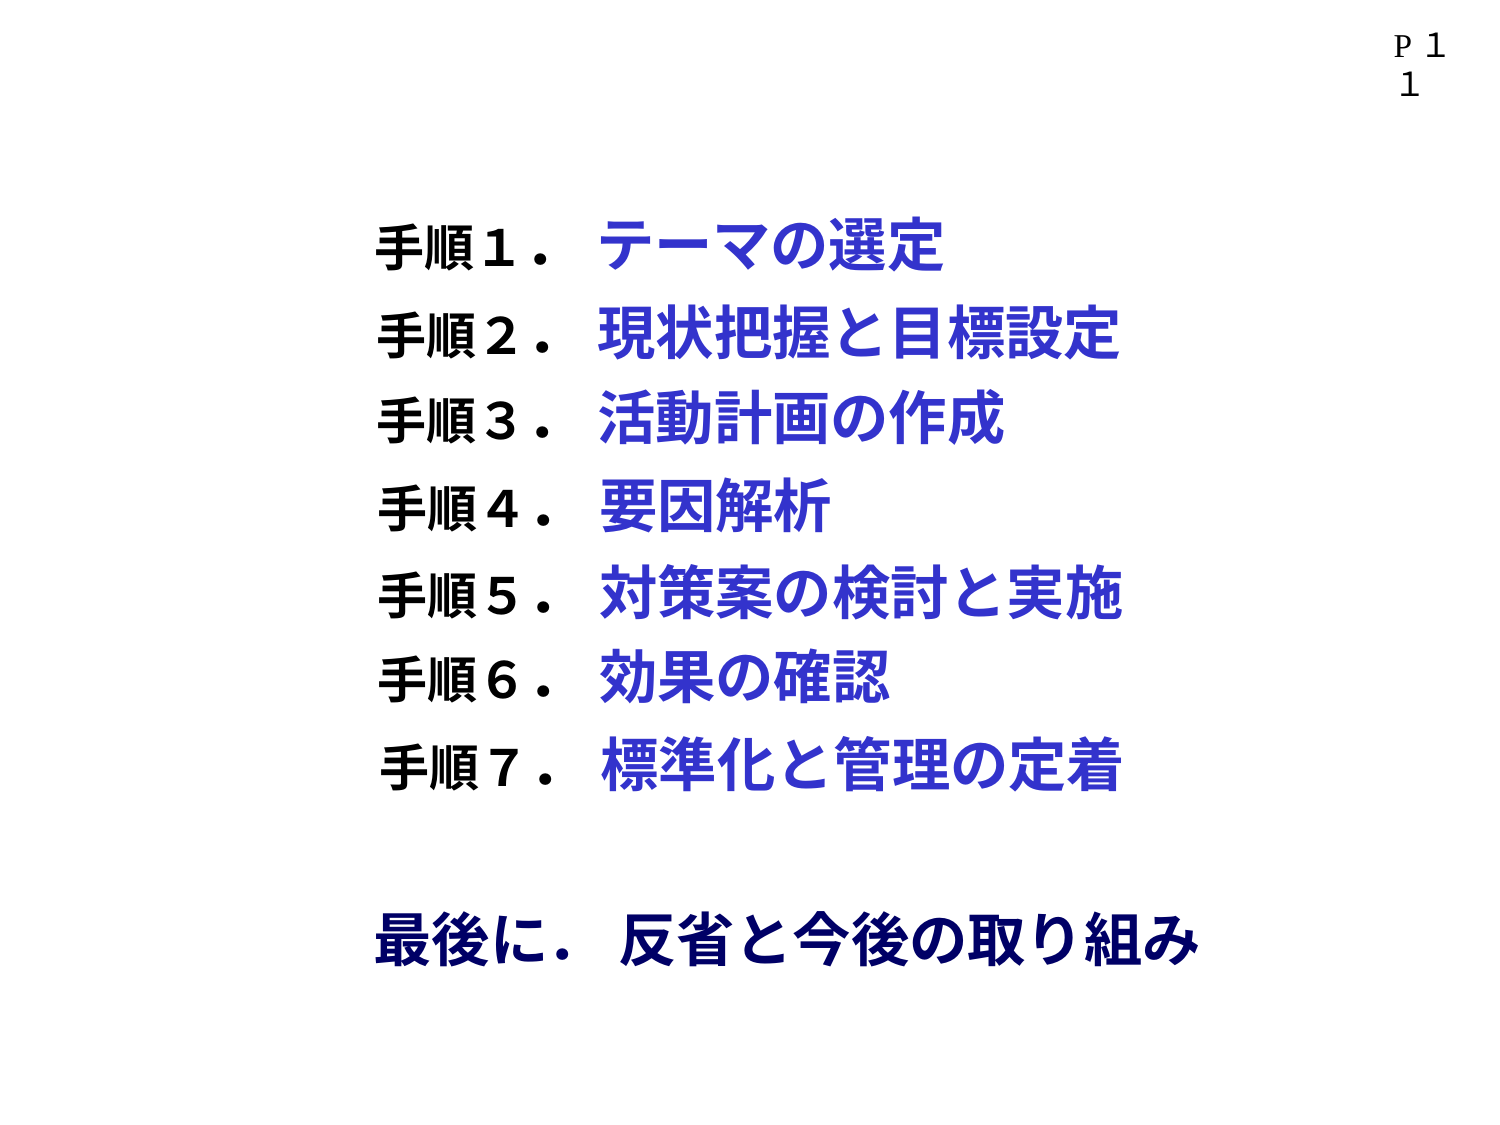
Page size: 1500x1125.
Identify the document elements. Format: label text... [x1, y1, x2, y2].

text_box 手順４． 要因解析 [362, 461, 1361, 547]
text_box 手順３． 活動計画の作成 [361, 373, 1360, 459]
text_box P１１ [1378, 16, 1500, 111]
text_box 手順１． テーマの選定 [359, 200, 1358, 286]
text_box 手順７． 標準化と管理の定着 [364, 721, 1363, 806]
text_box 手順２． 現状把握と目標設定 [361, 289, 1360, 373]
text_box 手順６． 効果の確認 [362, 632, 1361, 718]
text_box 最後に． 反省と今後の取り組み [359, 896, 1357, 981]
text_box 手順５． 対策案の検討と実施 [362, 548, 1361, 632]
